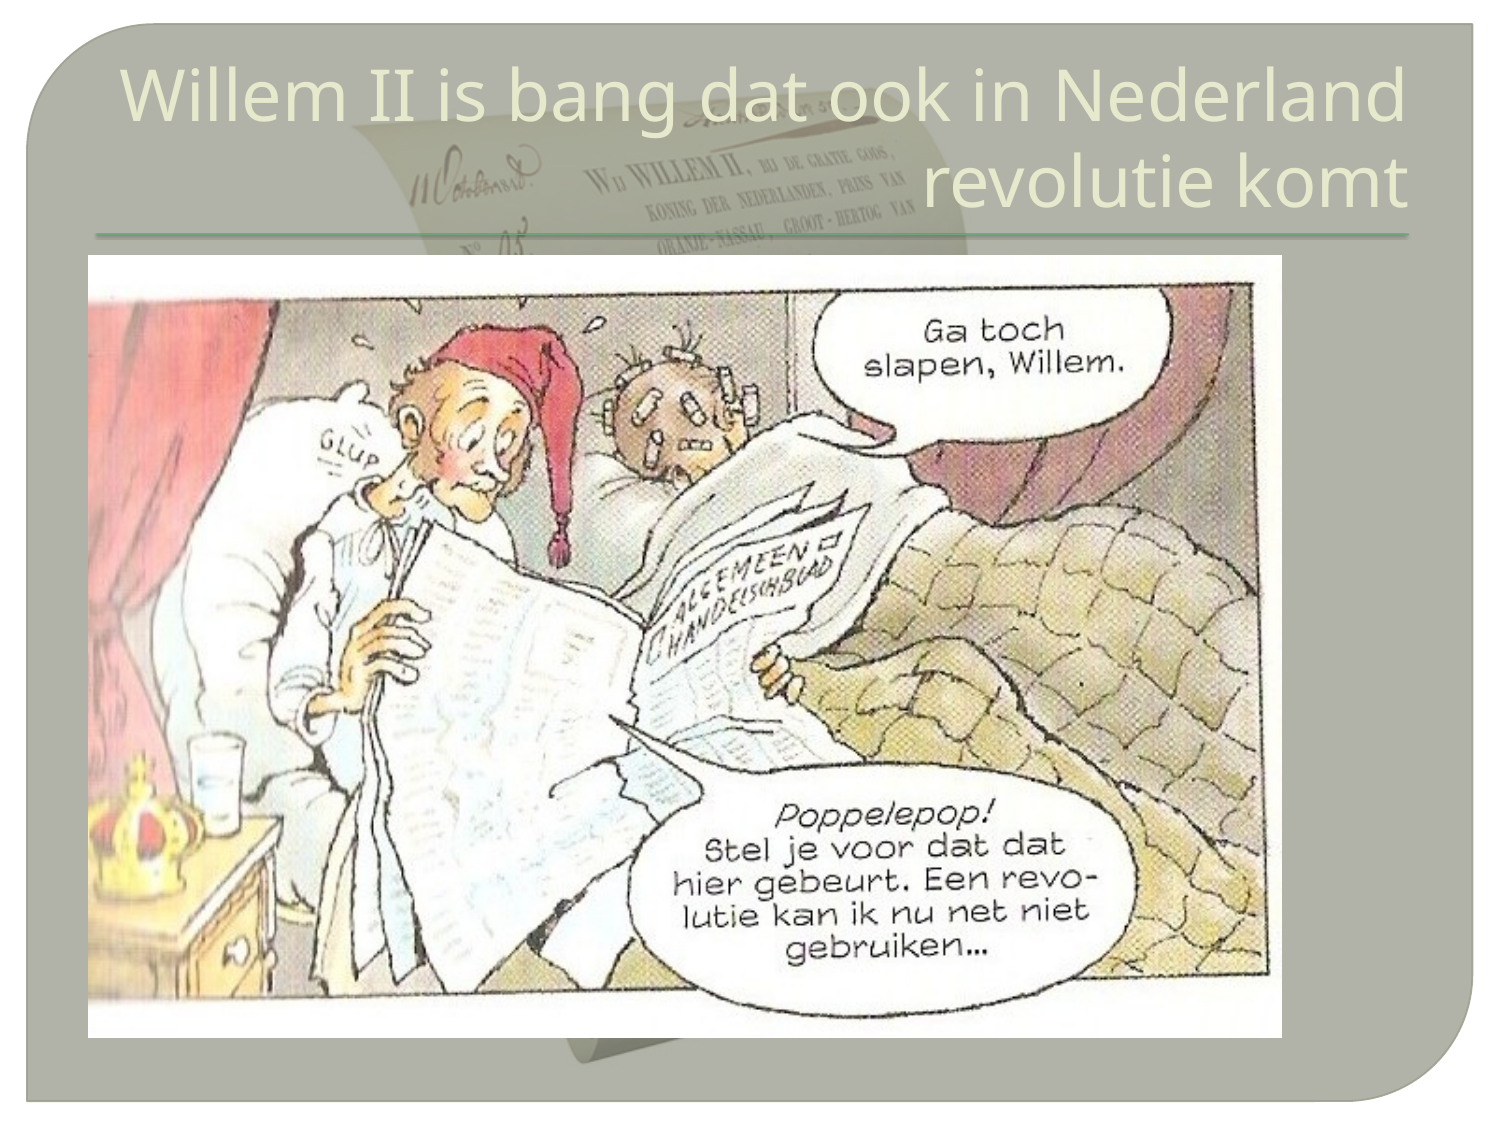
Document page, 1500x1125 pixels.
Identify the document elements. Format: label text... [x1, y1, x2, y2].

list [88, 255, 1282, 1038]
title Willem II is bang dat ook in Nederland revolutie komt [75, 41, 1425, 230]
text_box [0, 0, 1500, 1125]
